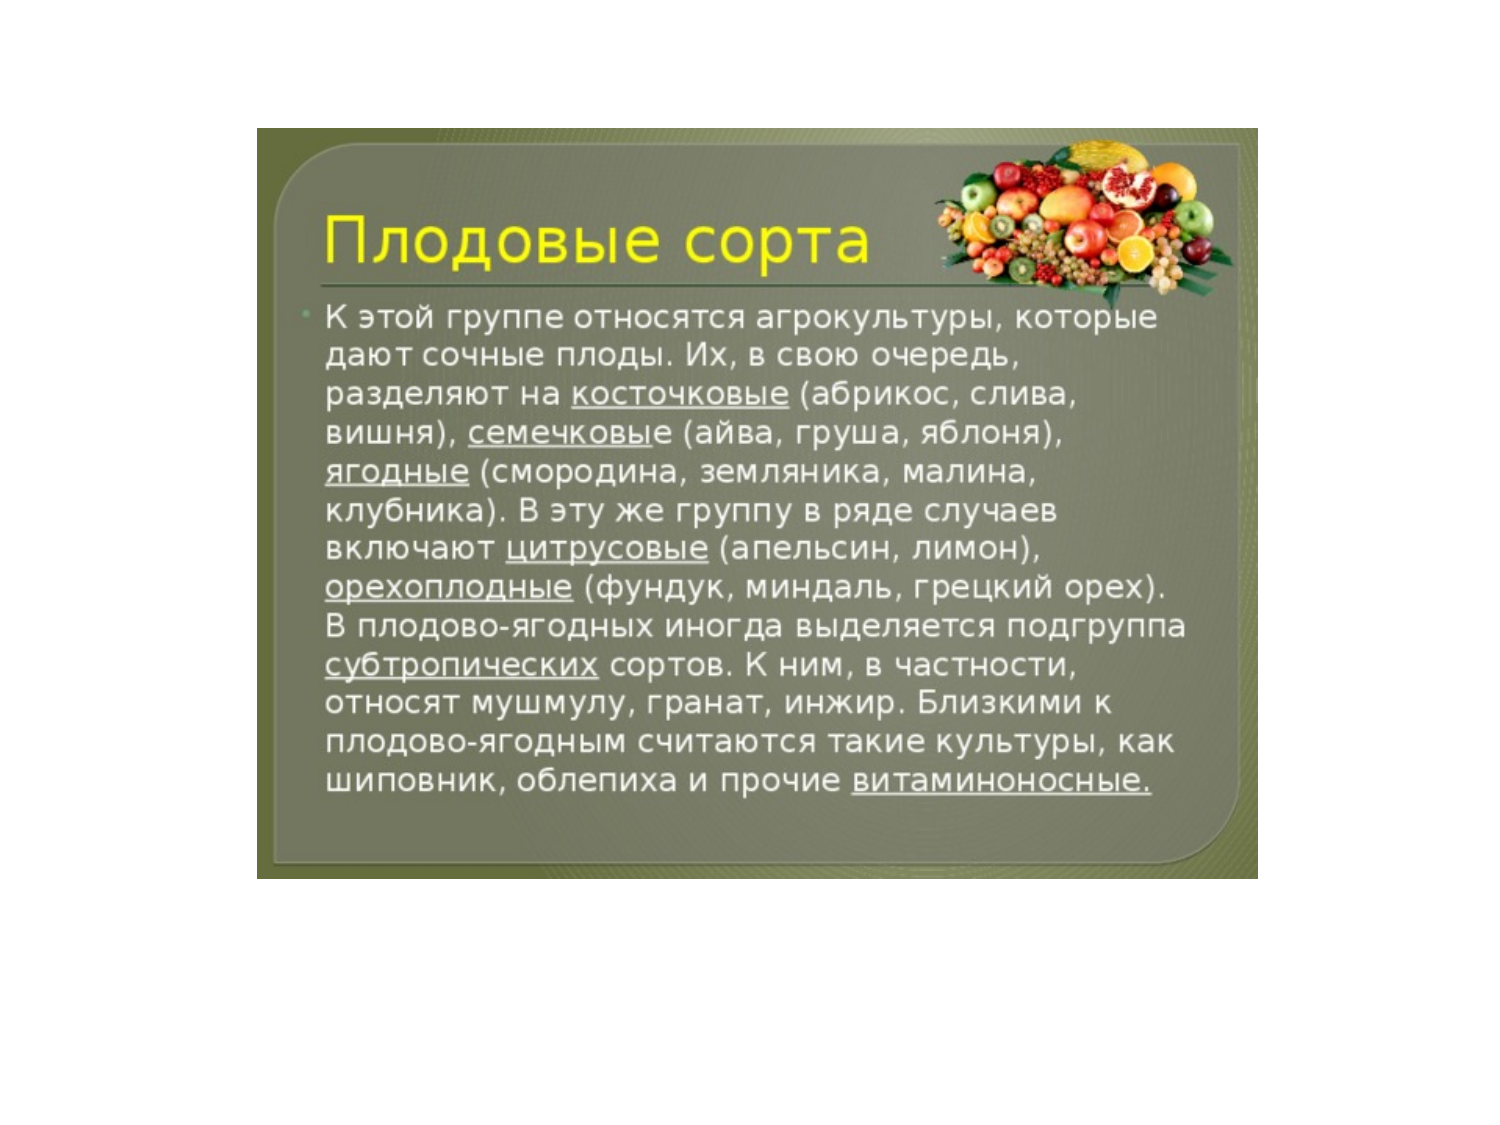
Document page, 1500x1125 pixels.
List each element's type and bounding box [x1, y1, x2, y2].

picture [257, 128, 1259, 880]
